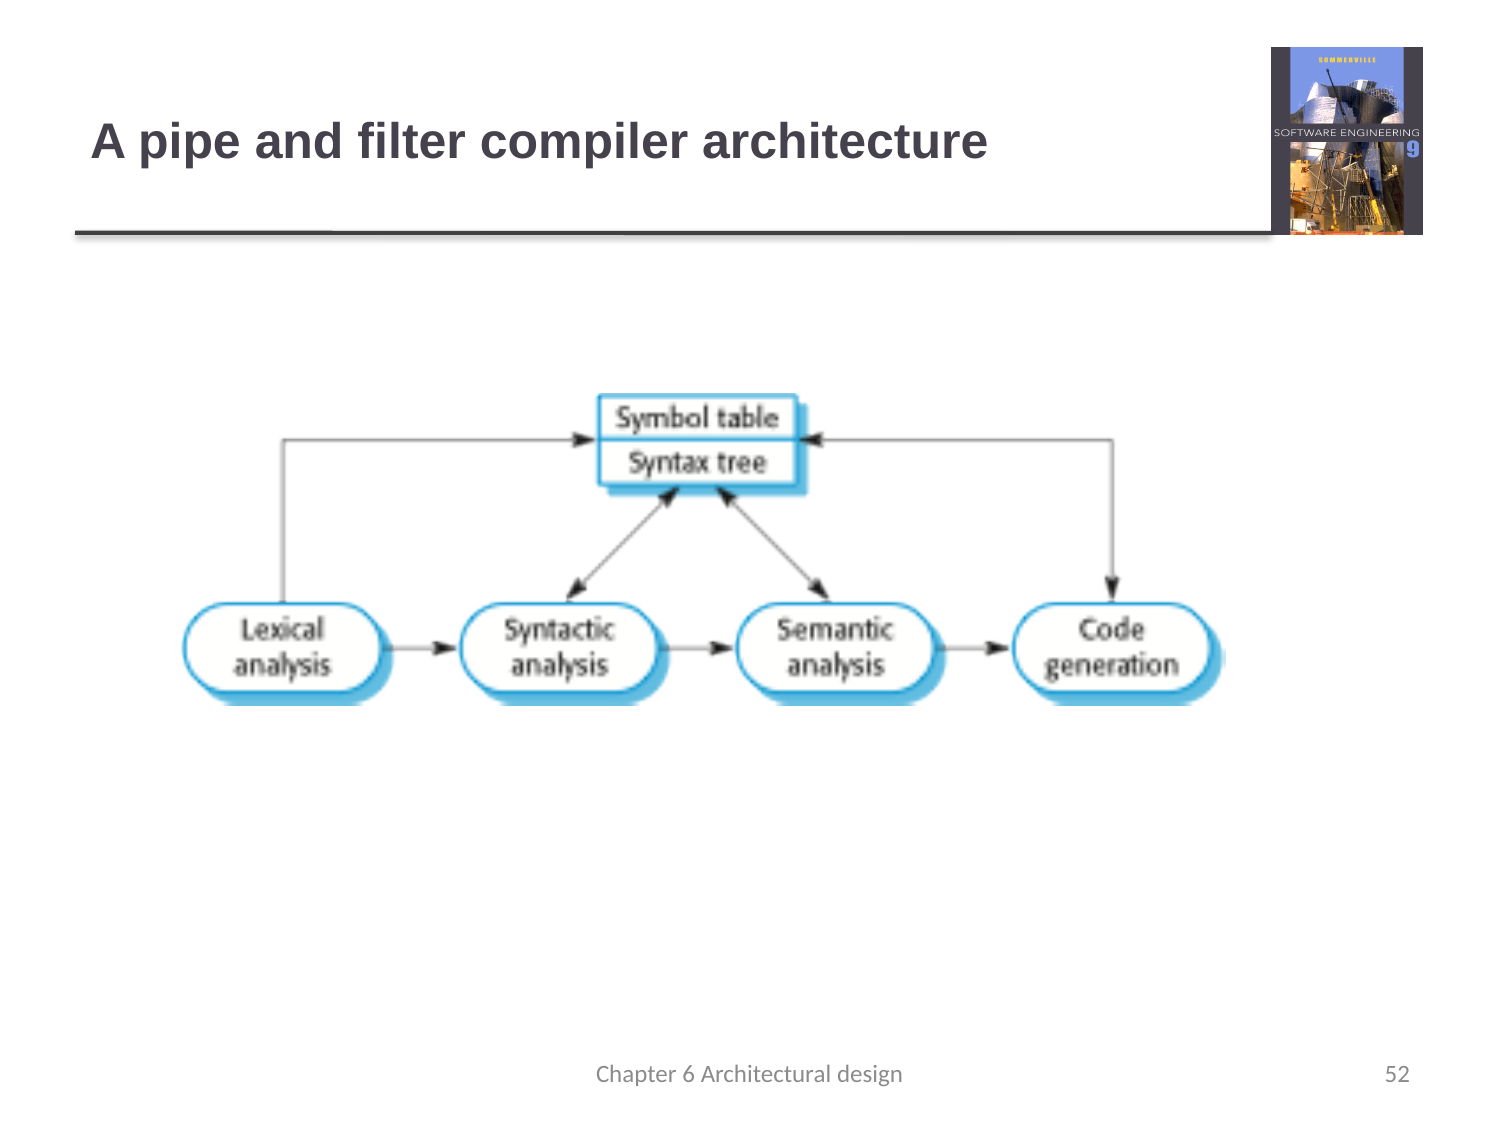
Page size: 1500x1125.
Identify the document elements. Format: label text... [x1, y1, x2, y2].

footer Chapter 6 Architectural design [512, 1042, 988, 1103]
picture [1272, 47, 1423, 235]
slide_number 52 [1074, 1042, 1425, 1103]
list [181, 262, 1226, 838]
title A pipe and filter compiler architecture [74, 44, 1272, 233]
